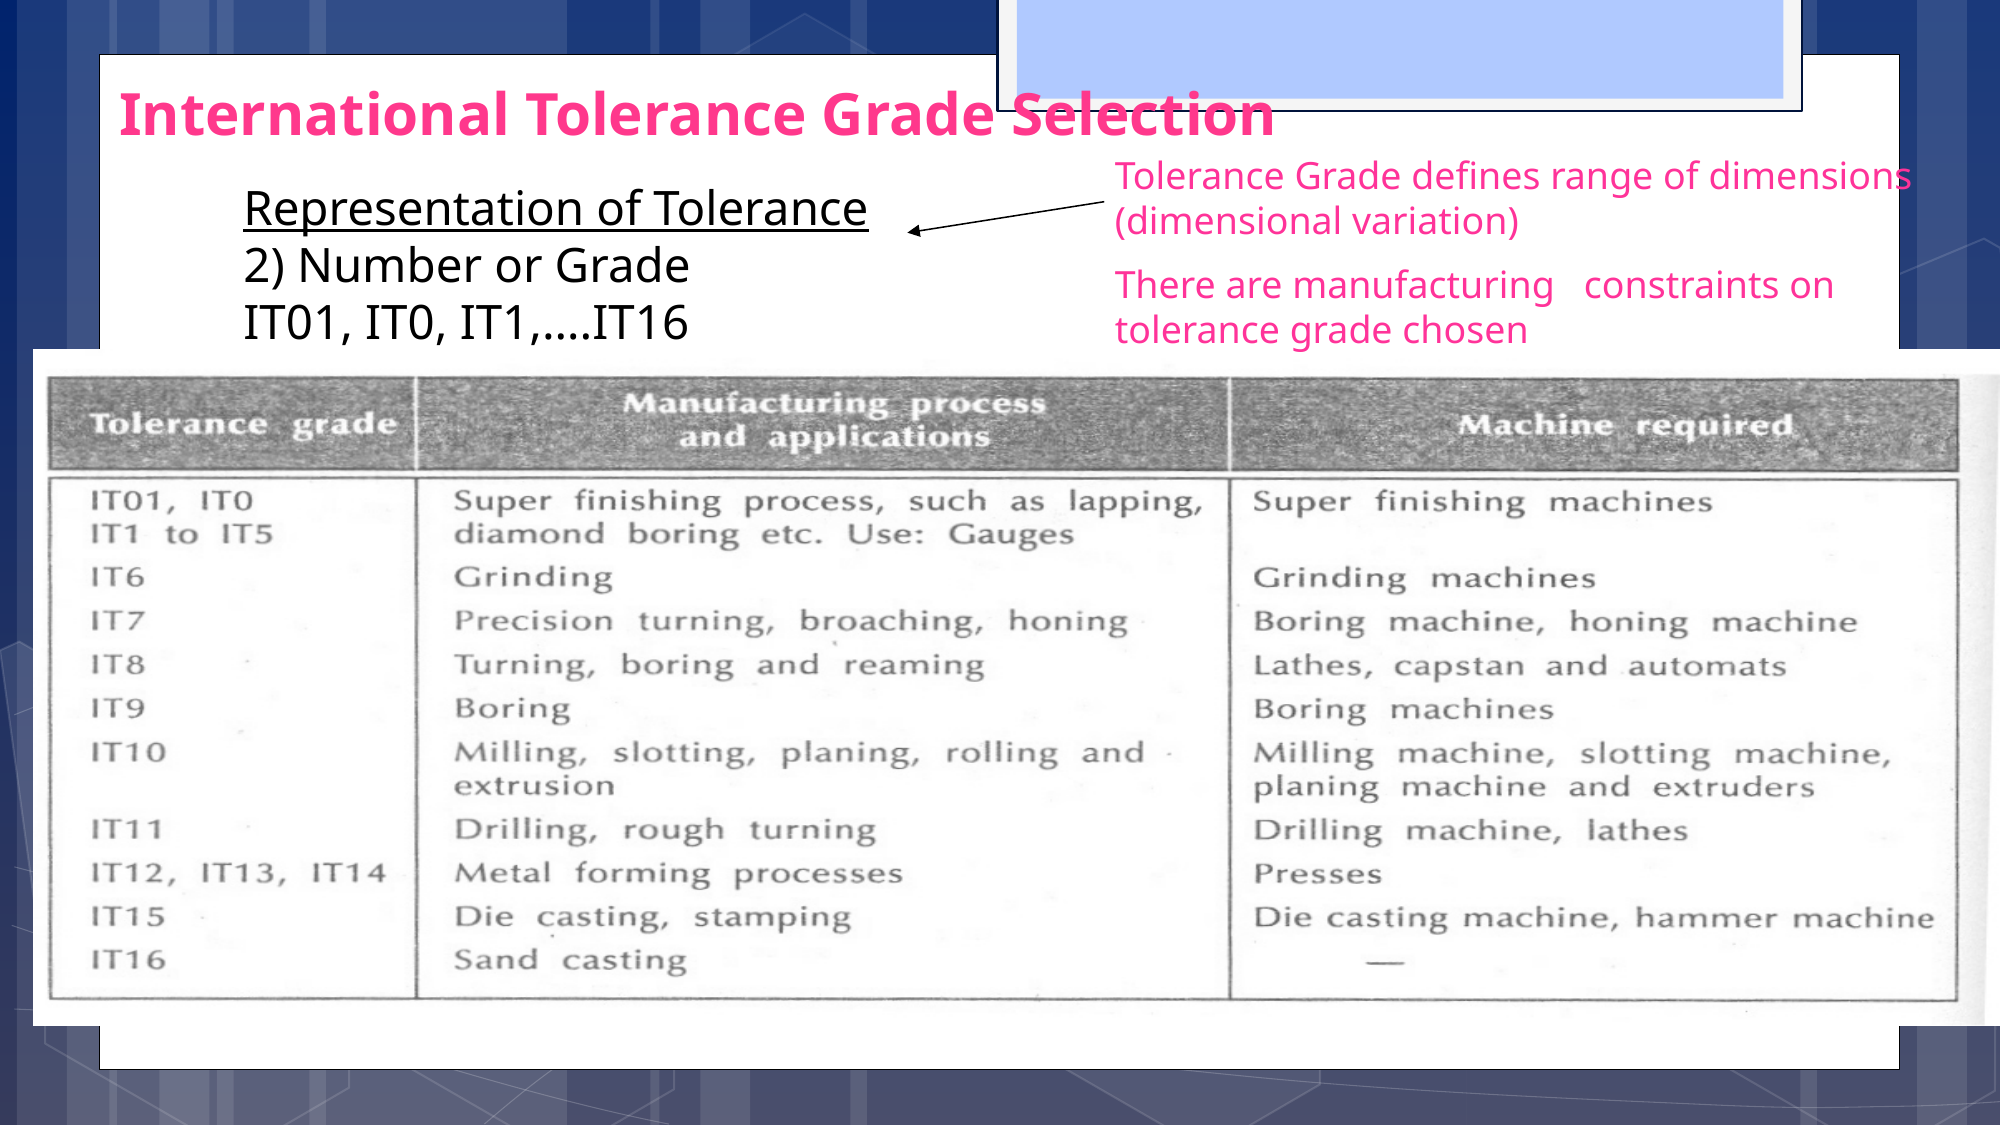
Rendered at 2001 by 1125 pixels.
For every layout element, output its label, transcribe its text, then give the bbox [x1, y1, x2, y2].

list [33, 349, 2000, 1026]
text_box International Tolerance Grade Selection [104, 36, 1384, 225]
text_box [907, 225, 957, 237]
text_box Tolerance Grade defines range of dimensions (dimensional variation) There are manufacturing constraints on tolerance grade chosen [1100, 145, 1938, 348]
title Representation of Tolerance 2) Number or Grade IT01, IT0, IT1,….IT16 [228, 225, 1100, 348]
